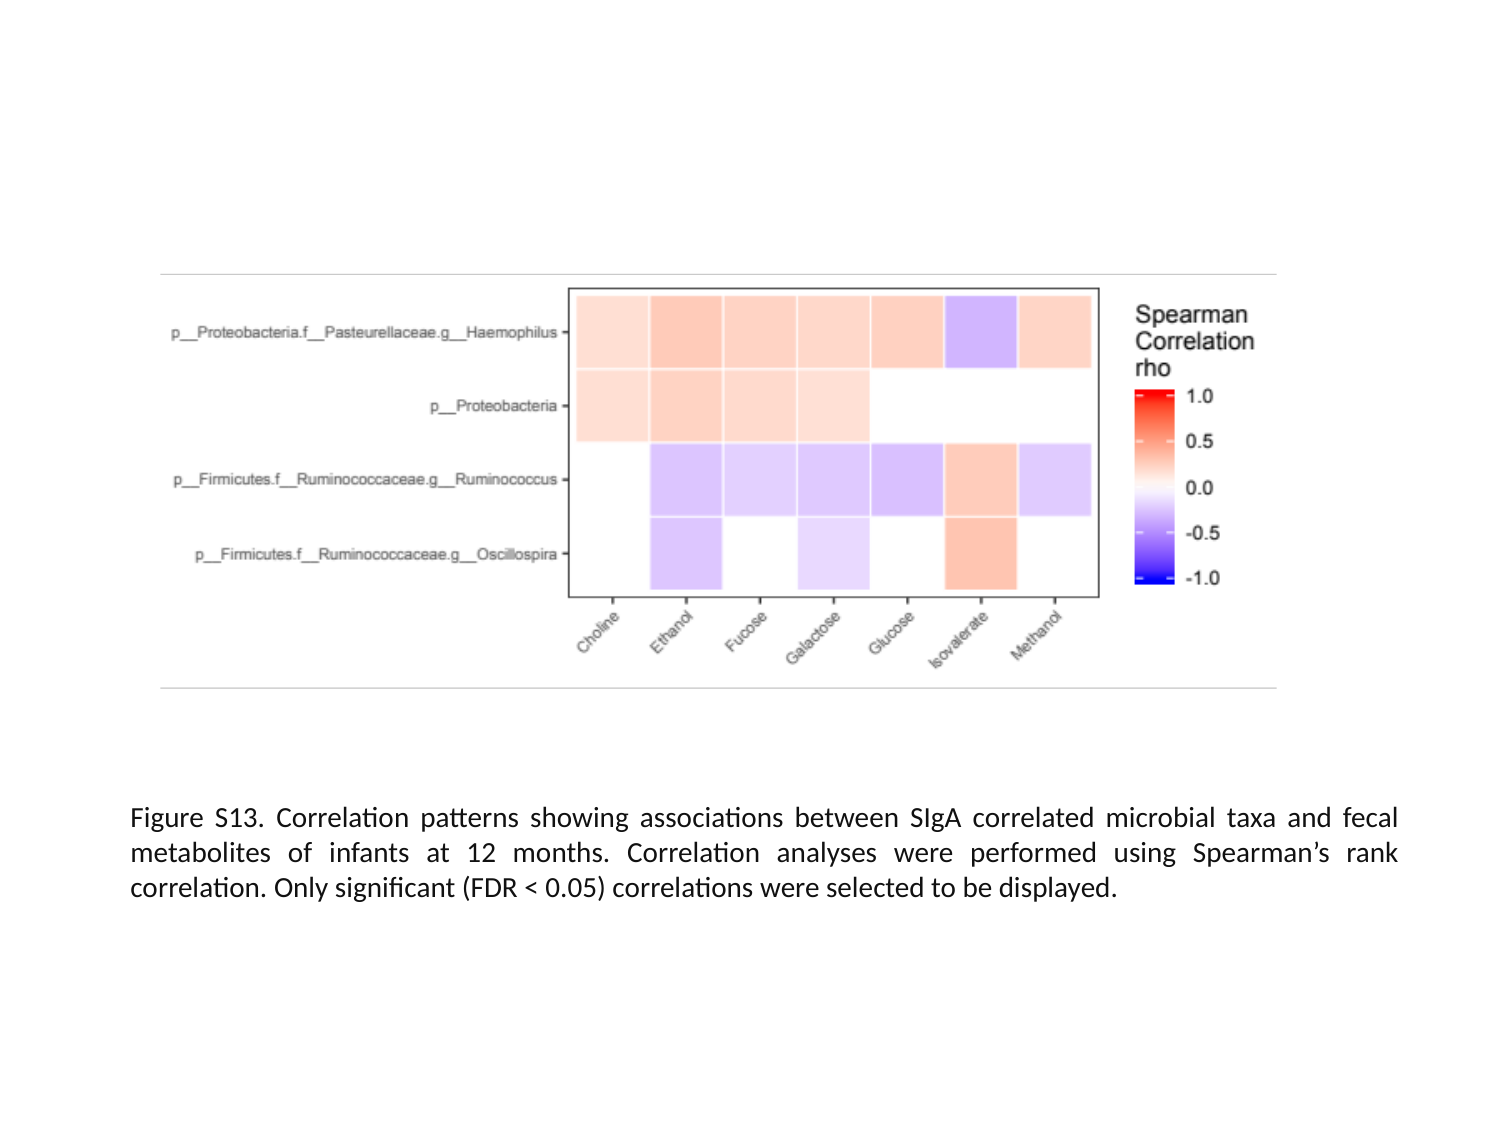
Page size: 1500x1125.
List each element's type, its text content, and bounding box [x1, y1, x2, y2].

text_box Figure S13. Correlation patterns showing associations between SIgA correlated microbial taxa and fecal metabolites of infants at 12 months. Correlation analyses were performed using Spearman’s rank correlation. Only significant (FDR < 0.05) correlations were selected to be displayed. [115, 791, 1415, 911]
picture [160, 80, 1277, 879]
